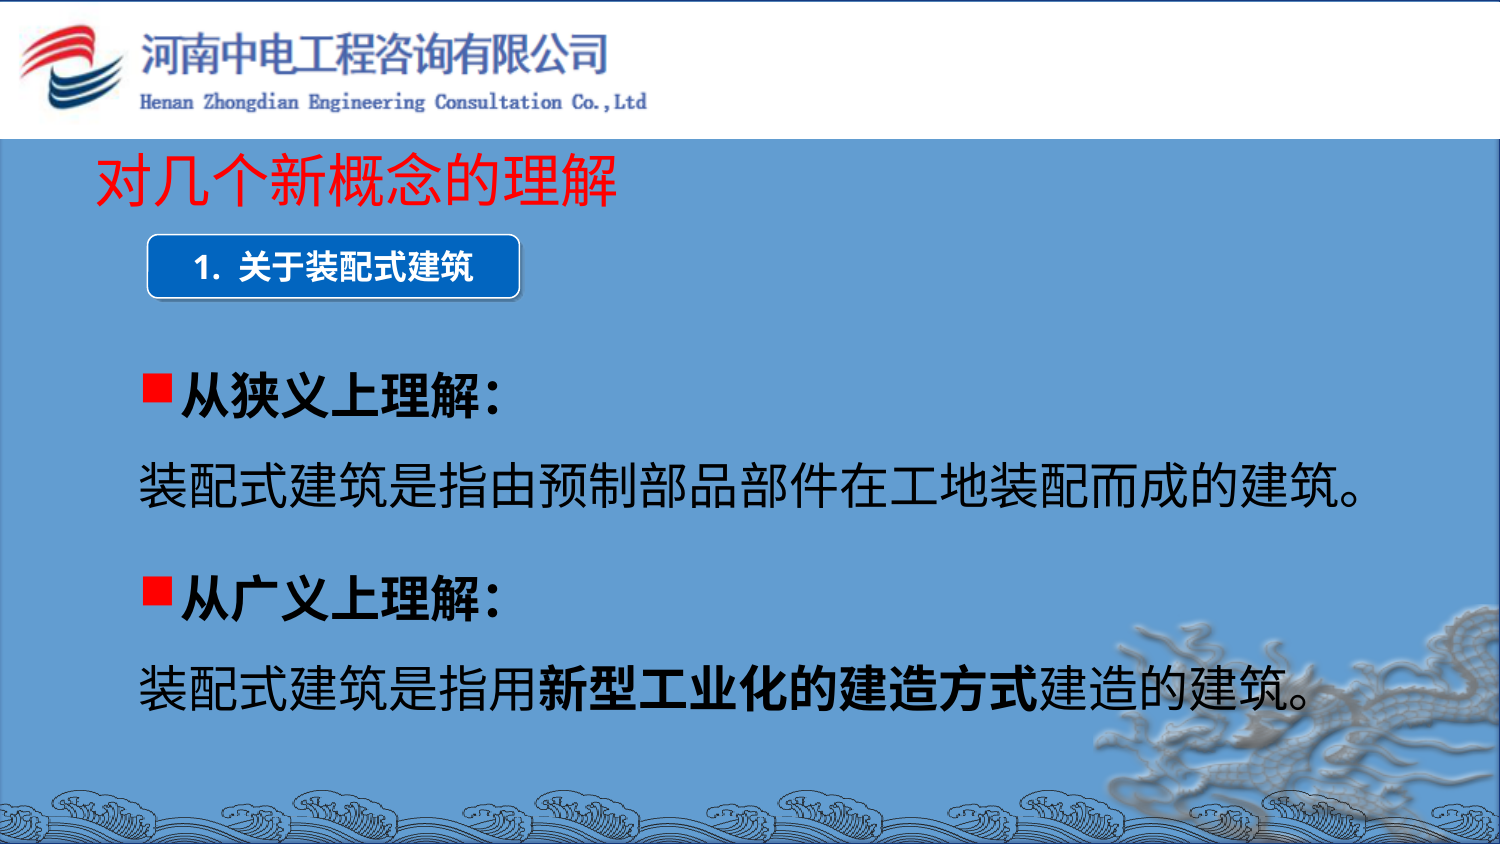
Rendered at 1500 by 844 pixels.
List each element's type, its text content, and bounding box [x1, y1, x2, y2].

text_box 从广义上理解： 装配式建筑是指用新型工业化的建造方式建造的建筑。 [123, 530, 1325, 726]
text_box 1. 关于装配式建筑 [147, 234, 520, 298]
text_box 对几个新概念的理解 [79, 140, 634, 222]
picture [0, 2, 1500, 140]
text_box 从狭义上理解： 装配式建筑是指由预制部品部件在工地装配而成的建筑。 [123, 327, 1424, 523]
